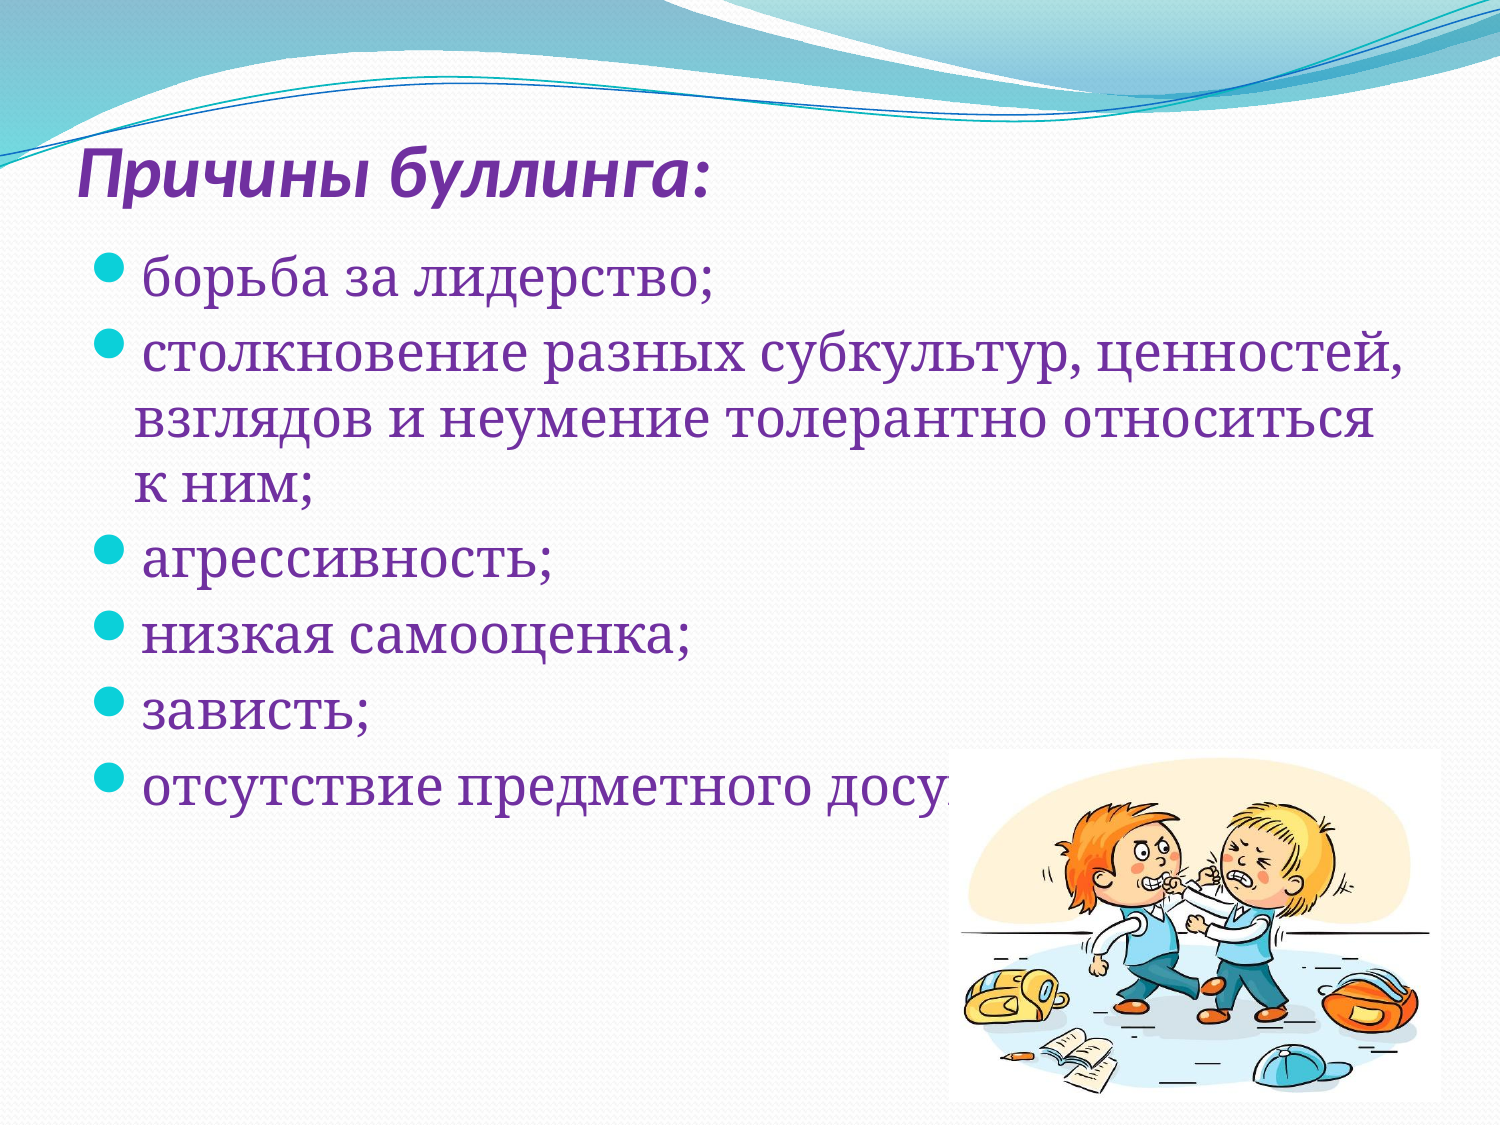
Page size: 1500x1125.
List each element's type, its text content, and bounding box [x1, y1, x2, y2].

list борьба за лидерство; столкновение разных субкультур, ценностей, взглядов и неумение толерантно относиться к ним; агрессивность; низкая самооценка; зависть; отсутствие предметного досуга. [75, 234, 1425, 914]
title Причины буллинга: [75, 115, 1425, 234]
picture [948, 749, 1441, 1102]
